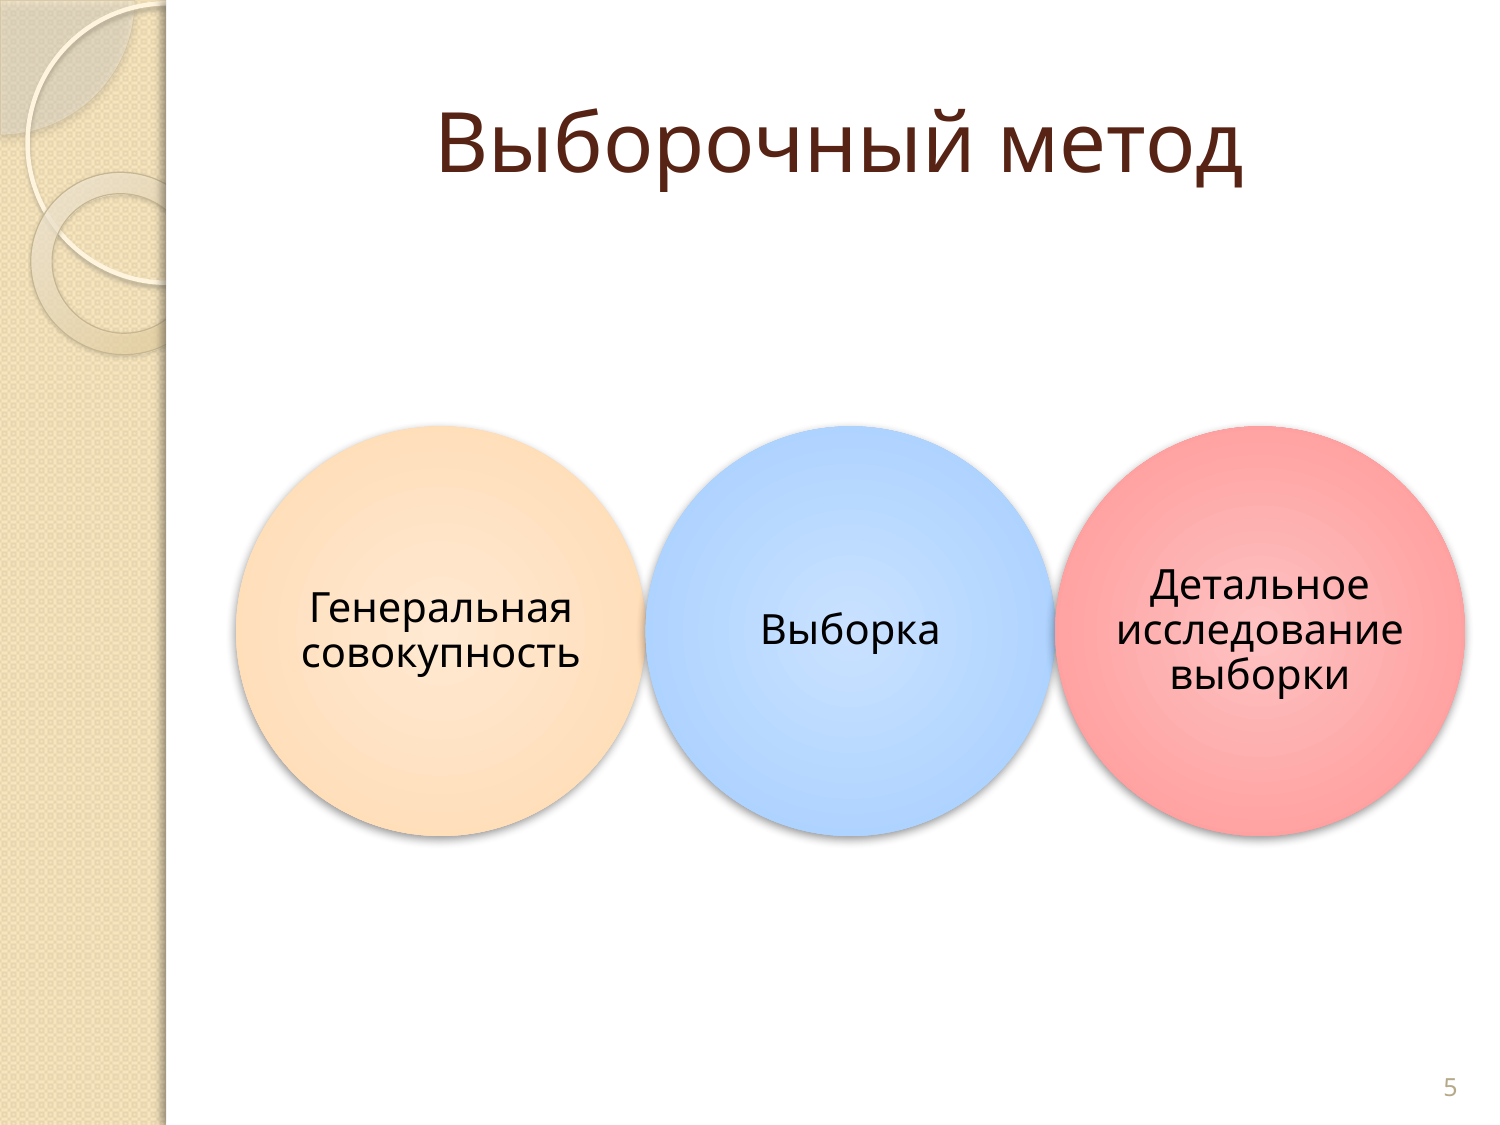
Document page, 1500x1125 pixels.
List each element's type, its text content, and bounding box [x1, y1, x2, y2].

title Выборочный метод [235, 45, 1466, 233]
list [235, 237, 1466, 1026]
slide_number 5 [1413, 1034, 1488, 1113]
